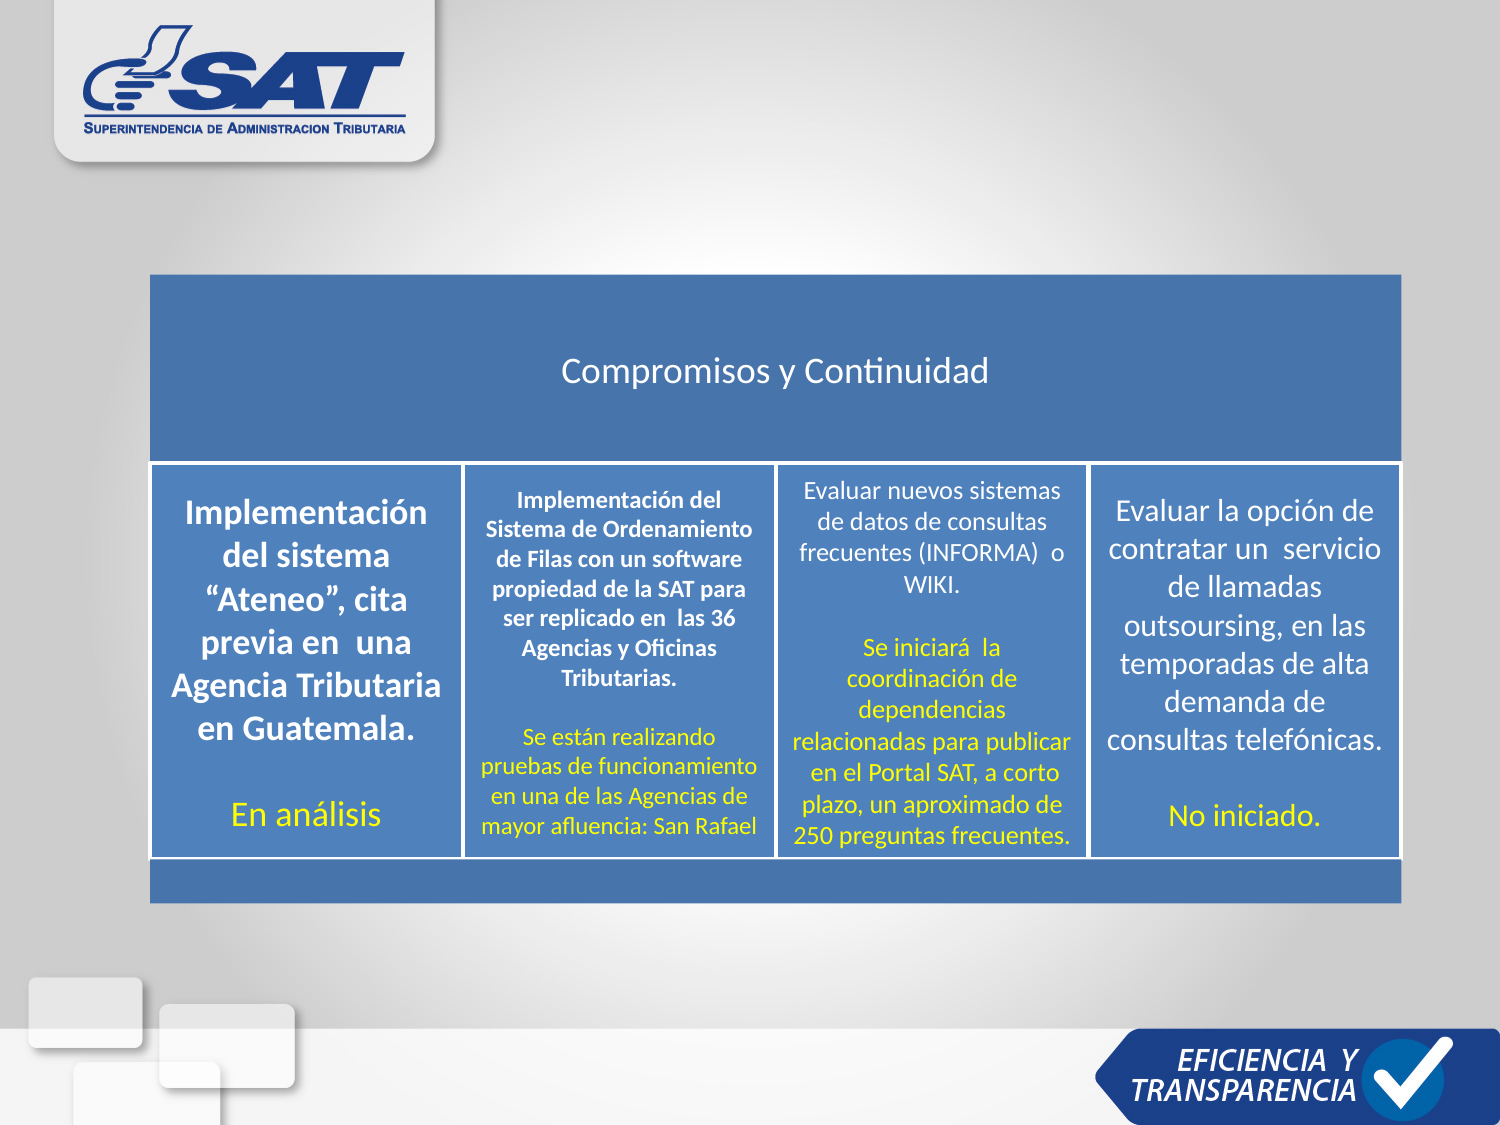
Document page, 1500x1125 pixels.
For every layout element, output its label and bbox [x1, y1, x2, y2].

picture [0, 0, 1500, 1125]
text_box [149, 274, 1402, 904]
